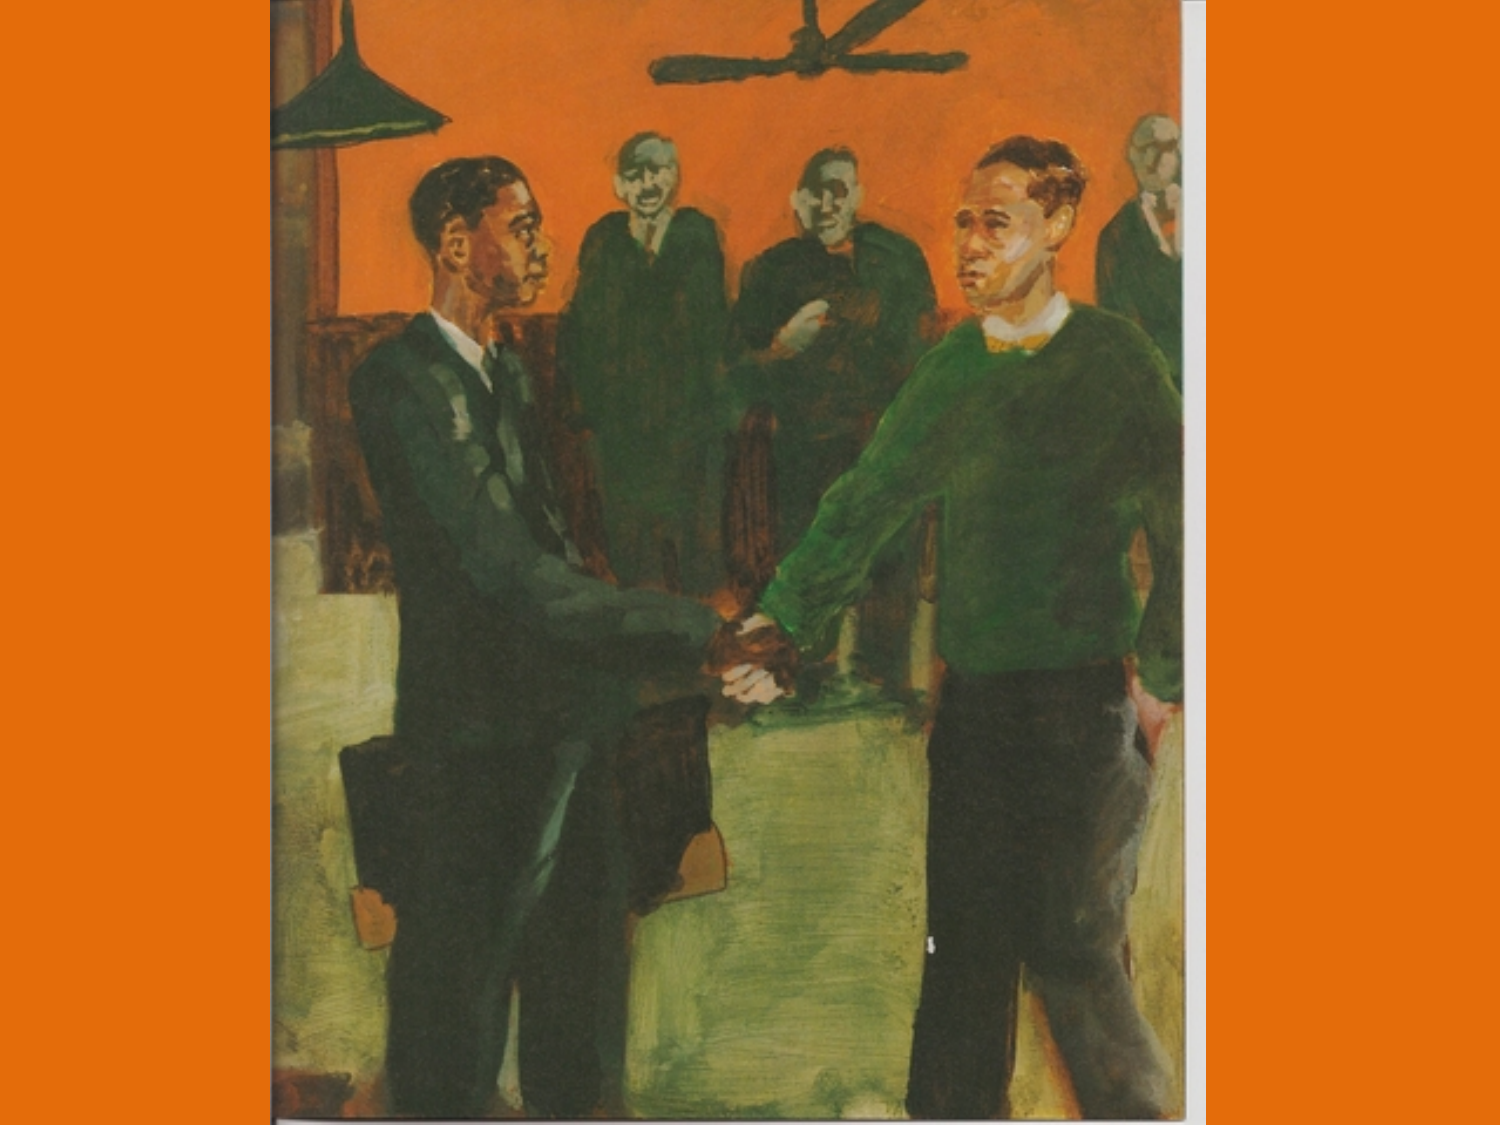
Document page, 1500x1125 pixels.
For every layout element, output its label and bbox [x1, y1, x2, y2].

picture [269, 0, 1206, 1125]
